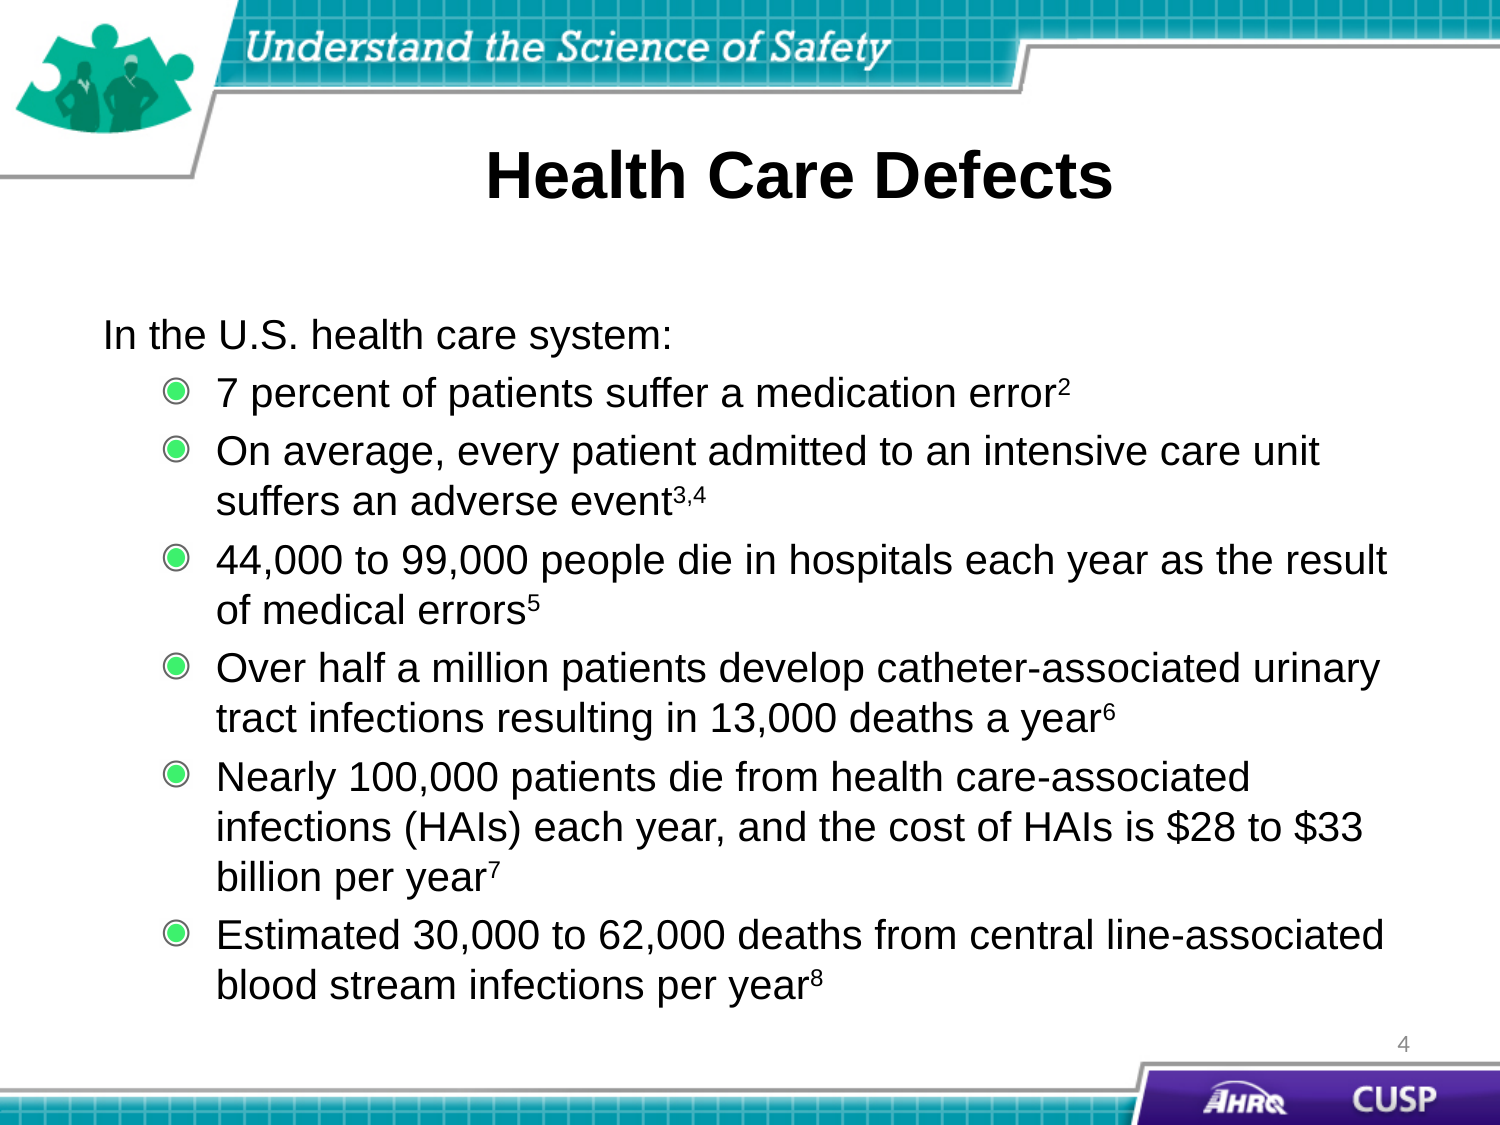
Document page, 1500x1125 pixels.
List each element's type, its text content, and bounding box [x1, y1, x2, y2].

picture [159, 542, 193, 573]
picture [0, 0, 1500, 1125]
title Health Care Defects [50, 99, 1500, 244]
picture [159, 651, 193, 681]
list In the U.S. health care system: 7 percent of patients suffer a medication error2 On average, every patient admitted to an intensive care unit suffers an adverse event3,4 44,000 to 99,000 people die in hospitals each year as the result of medical errors5 Over half a million patients develop catheter-associated urinary tract infections resulting in 13,000 deaths a year6 Nearly 100,000 patients die from health care-associated infections (HAIs) each year, and the cost of HAIs is $28 to $33 billion per year7 Estimated 30,000 to 62,000 deaths from central line-associated blood stream infections per year8 [87, 299, 1425, 1125]
picture [159, 434, 193, 464]
slide_number 4 [1074, 1012, 1425, 1073]
picture [159, 918, 193, 948]
picture [159, 759, 193, 789]
picture [159, 376, 193, 406]
